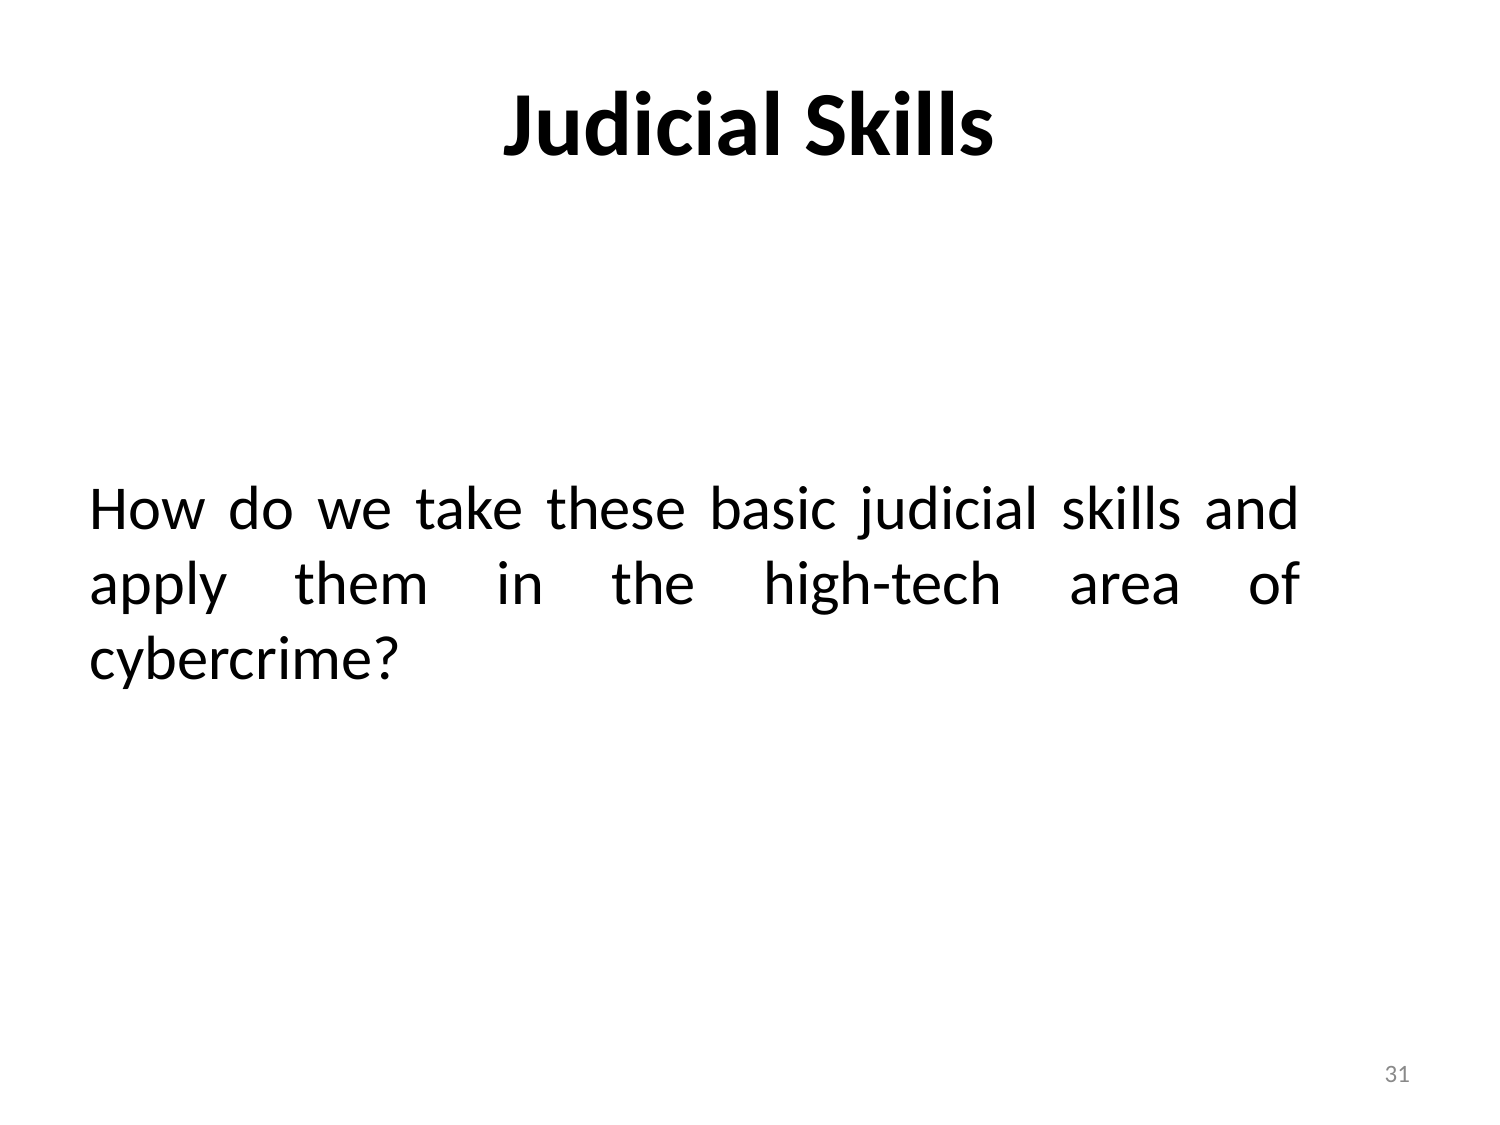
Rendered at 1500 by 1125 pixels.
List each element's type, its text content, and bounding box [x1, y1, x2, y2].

slide_number 31 [1074, 1042, 1425, 1103]
text_box How do we take these basic judicial skills and apply them in the high-tech area of cybercrime? [74, 197, 1317, 1073]
title Judicial Skills [75, 24, 1425, 213]
